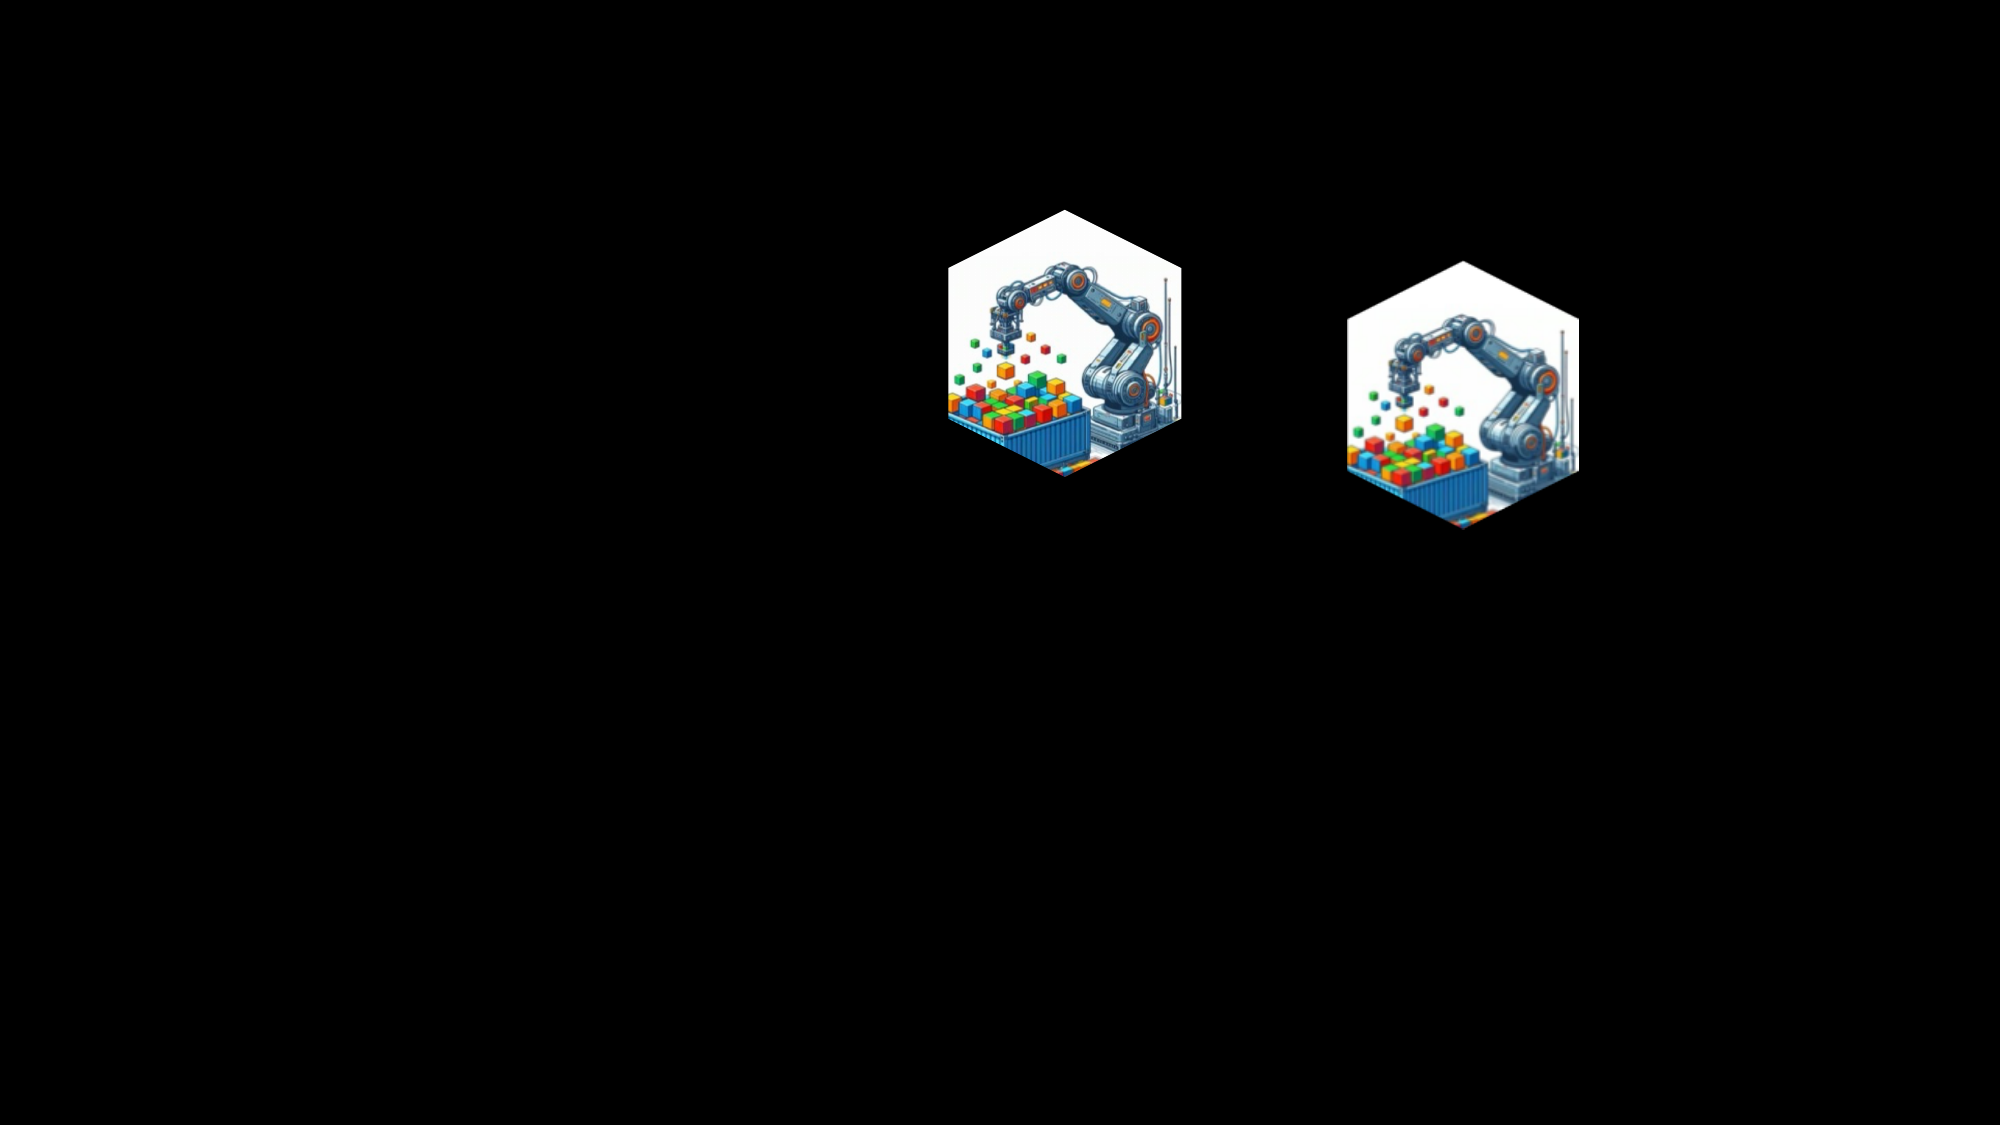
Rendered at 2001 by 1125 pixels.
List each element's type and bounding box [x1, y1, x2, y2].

picture [931, 209, 1199, 477]
picture [1347, 260, 1579, 530]
